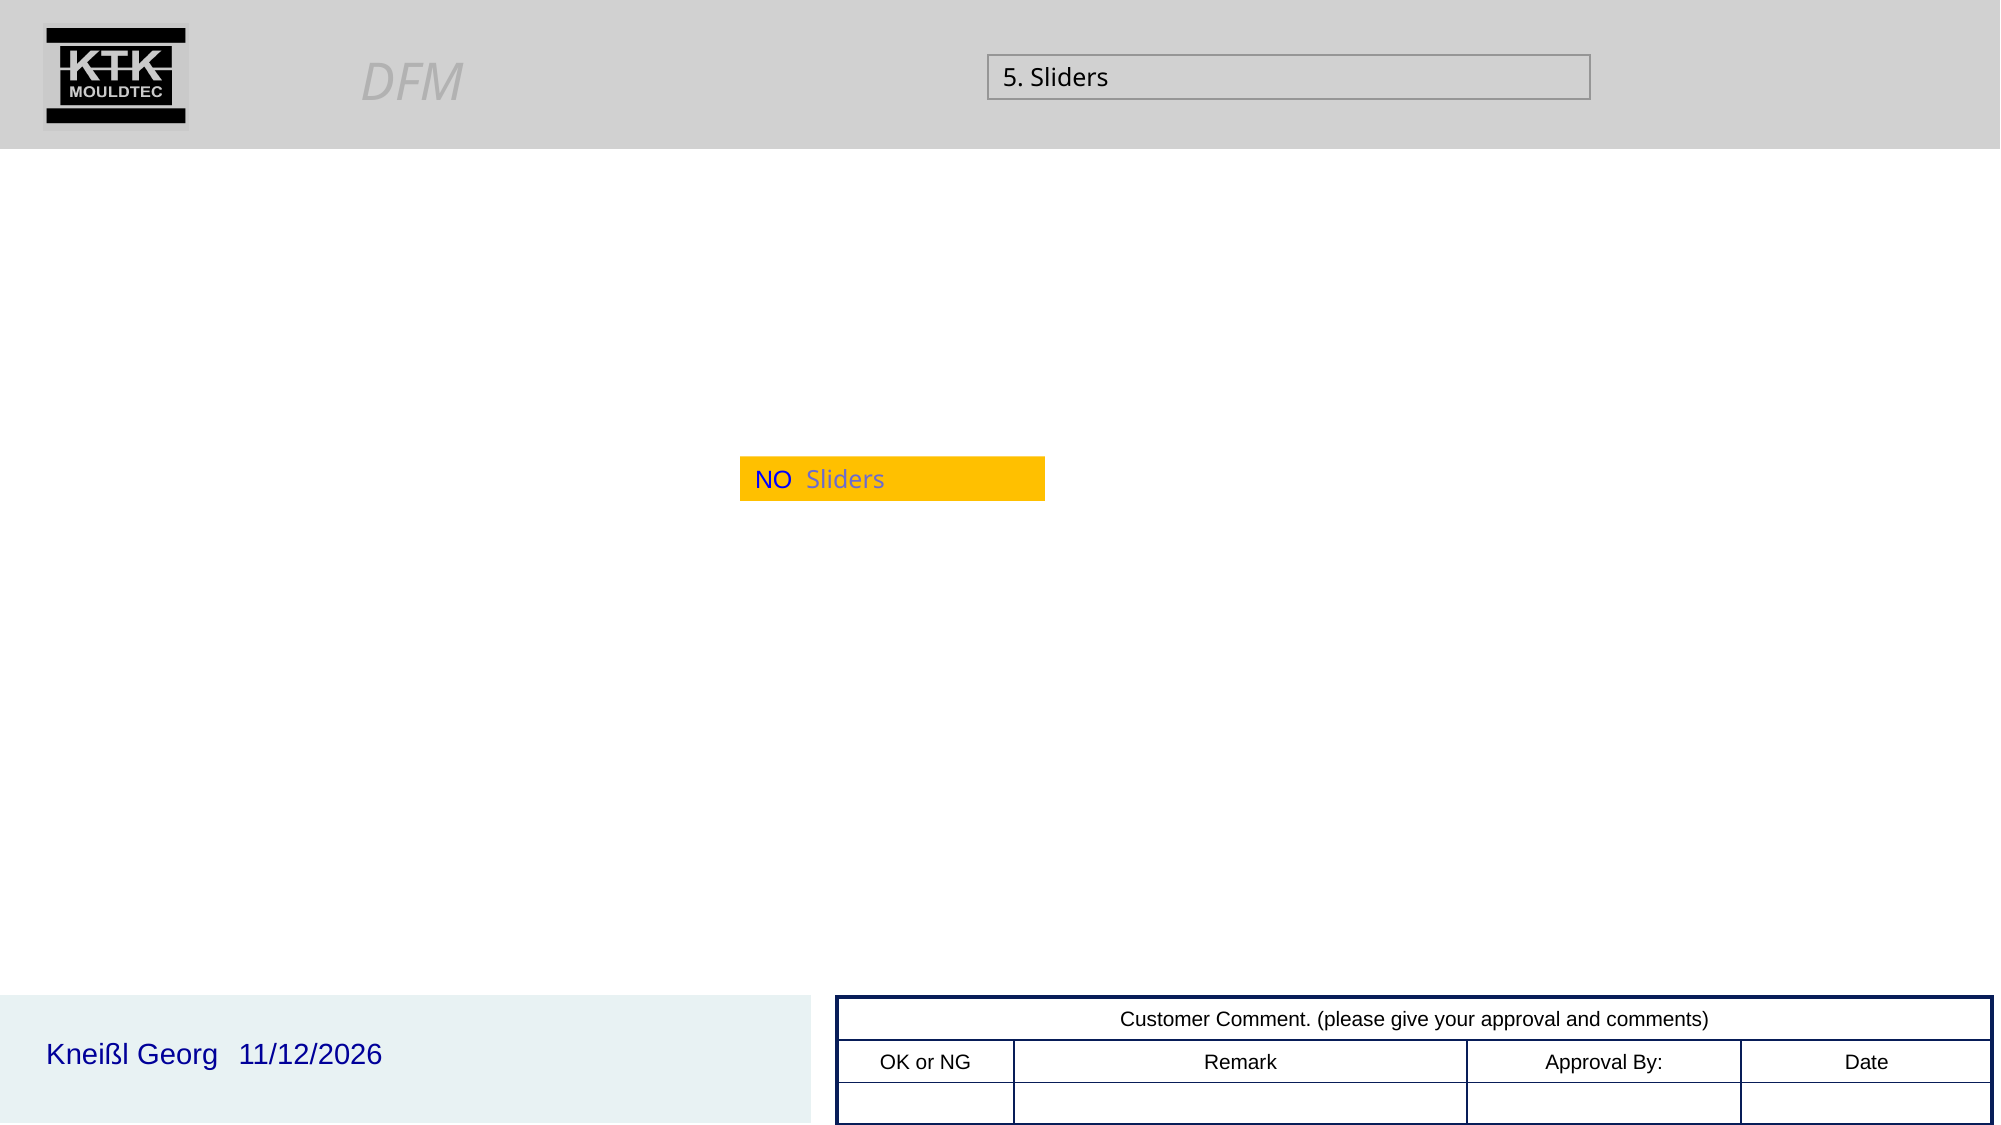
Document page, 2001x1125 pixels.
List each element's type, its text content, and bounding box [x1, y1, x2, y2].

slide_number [188, 1027, 433, 1106]
text_box NO Sliders [740, 456, 1045, 501]
text_box 5. Sliders [988, 54, 1591, 100]
